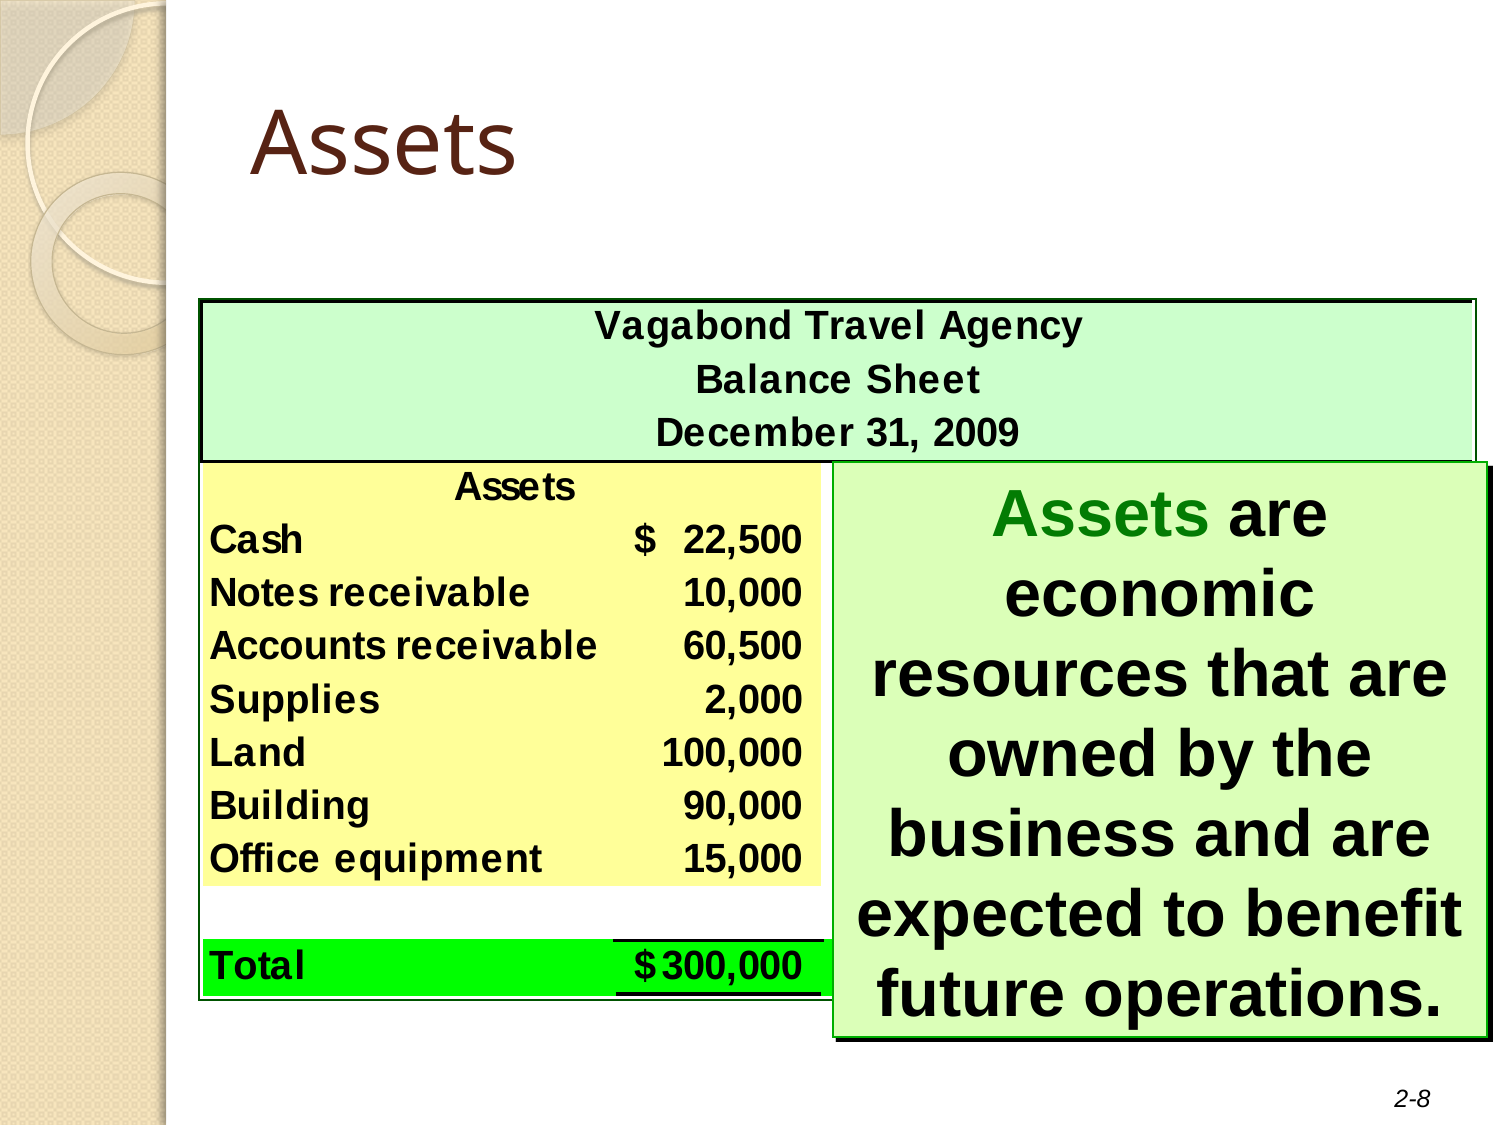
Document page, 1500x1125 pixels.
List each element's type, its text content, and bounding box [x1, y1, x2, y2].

text_box Assets are economic resources that are owned by the business and are expected to benefit future operations. [832, 462, 1488, 1037]
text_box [199, 299, 1476, 1000]
title Assets [235, 45, 1466, 233]
